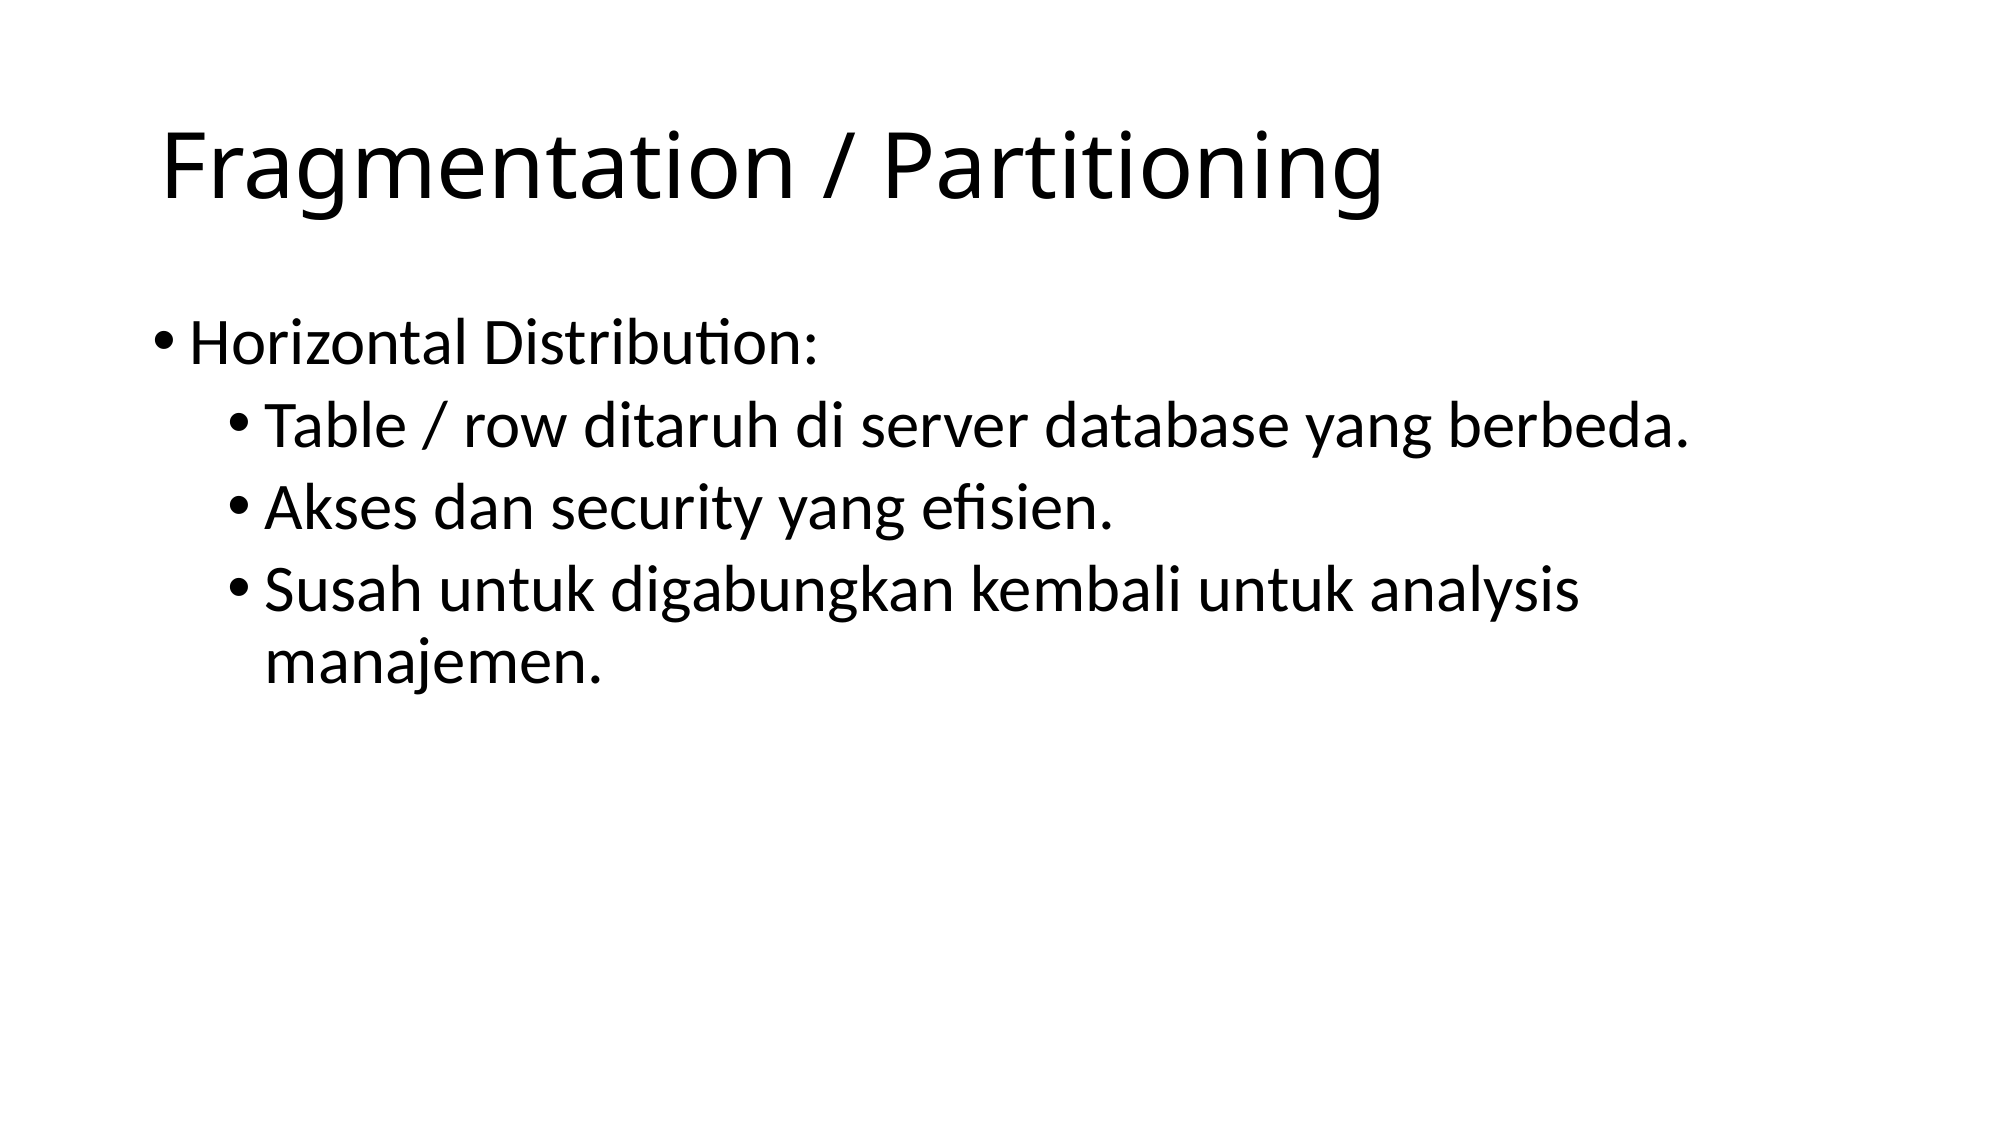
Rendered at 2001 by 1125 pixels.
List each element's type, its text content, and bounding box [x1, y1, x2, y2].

list Horizontal Distribution: Table / row ditaruh di server database yang berbeda. Akses dan security yang efisien. Susah untuk digabungkan kembali untuk analysis manajemen. [137, 299, 1863, 1014]
title Fragmentation / Partitioning [137, 59, 1863, 278]
